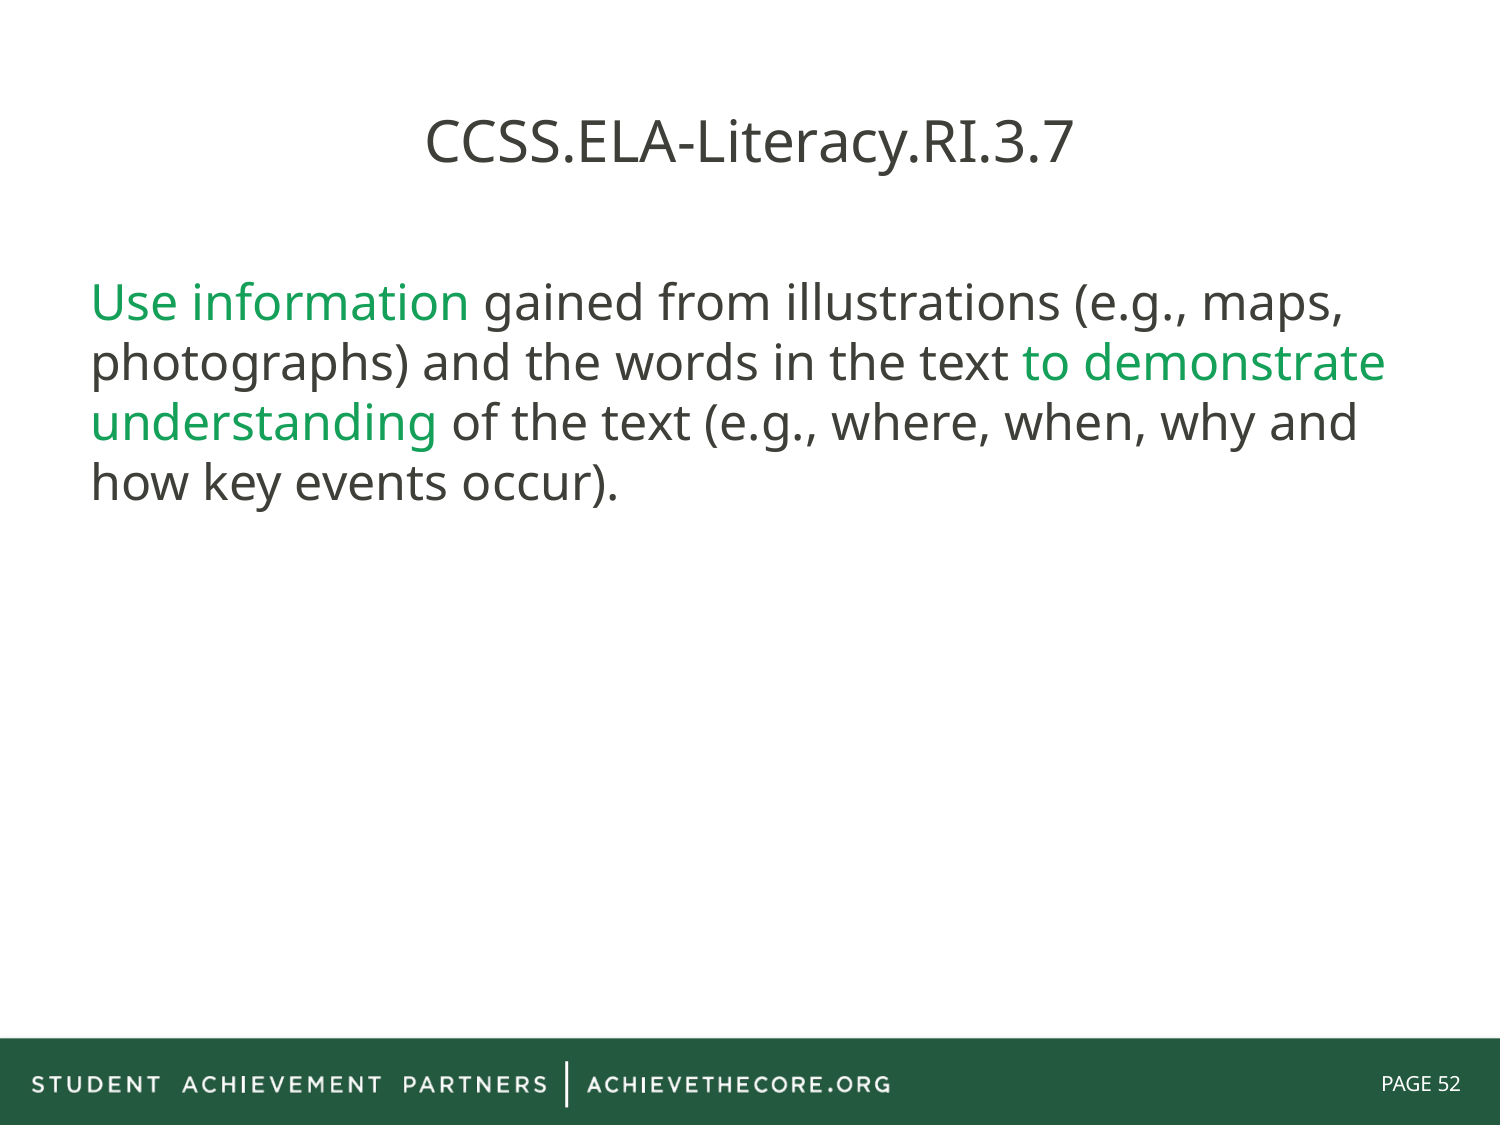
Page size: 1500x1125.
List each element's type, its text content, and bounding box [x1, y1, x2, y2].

title CCSS.ELA-Literacy.RI.3.7 [75, 45, 1425, 233]
list Use information gained from illustrations (e.g., maps, photographs) and the words in the text to demonstrate understanding of the text (e.g., where, when, why and how key events occur). [75, 262, 1425, 1005]
